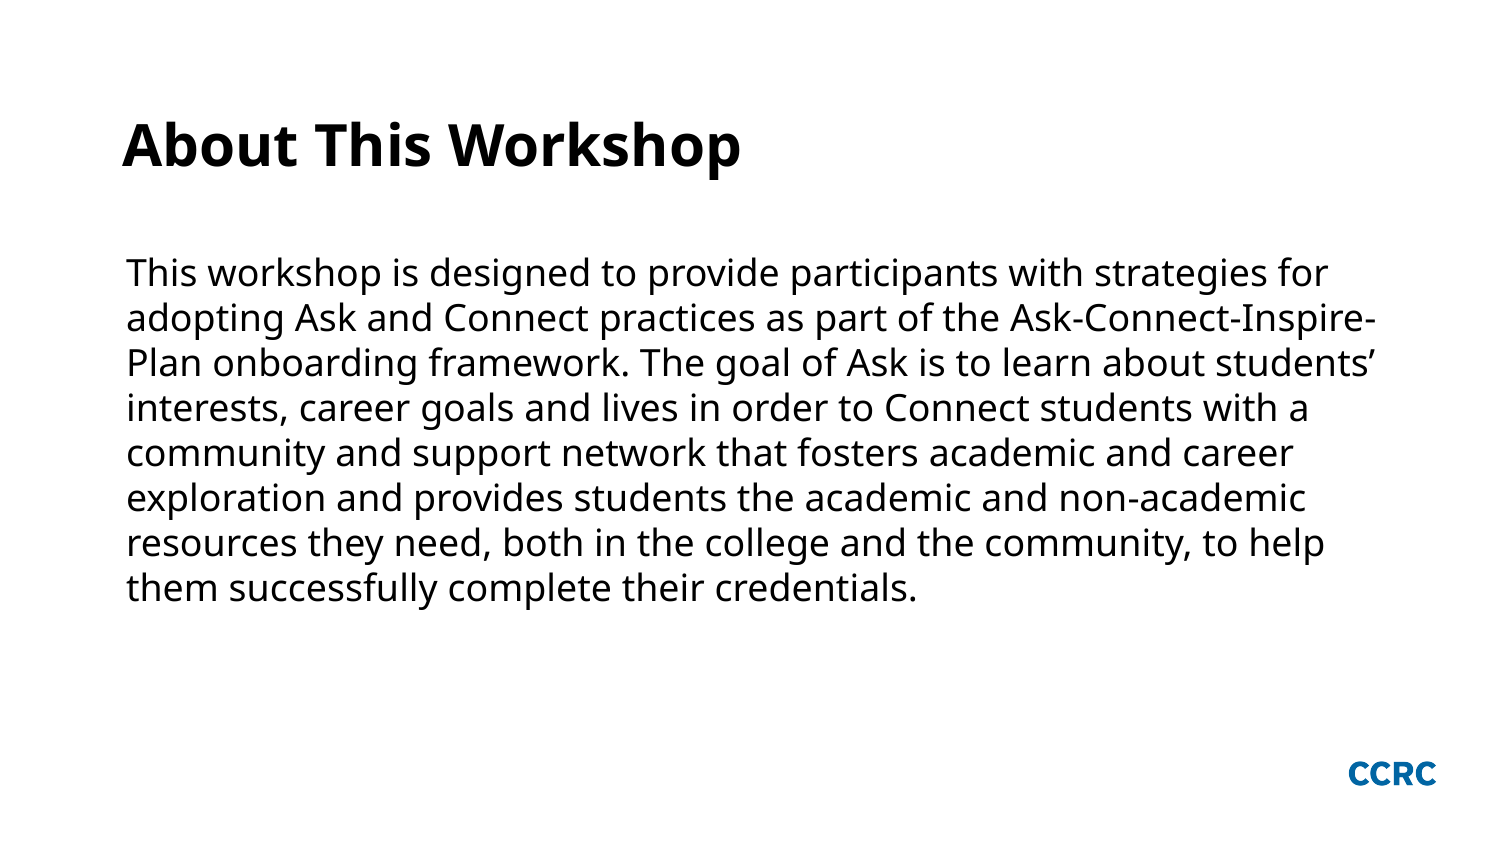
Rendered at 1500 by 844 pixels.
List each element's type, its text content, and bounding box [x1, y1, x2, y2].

picture [1347, 761, 1438, 786]
list This workshop is designed to provide participants with strategies for adopting Ask and Connect practices as part of the Ask-Connect-Inspire-Plan onboarding framework. The goal of Ask is to learn about students’ interests, career goals and lives in order to Connect students with a community and support network that fosters academic and career exploration and provides students the academic and non-academic resources they need, both in the college and the community, to help them successfully complete their credentials. [110, 233, 1393, 715]
title About This Workshop [107, 93, 1390, 234]
